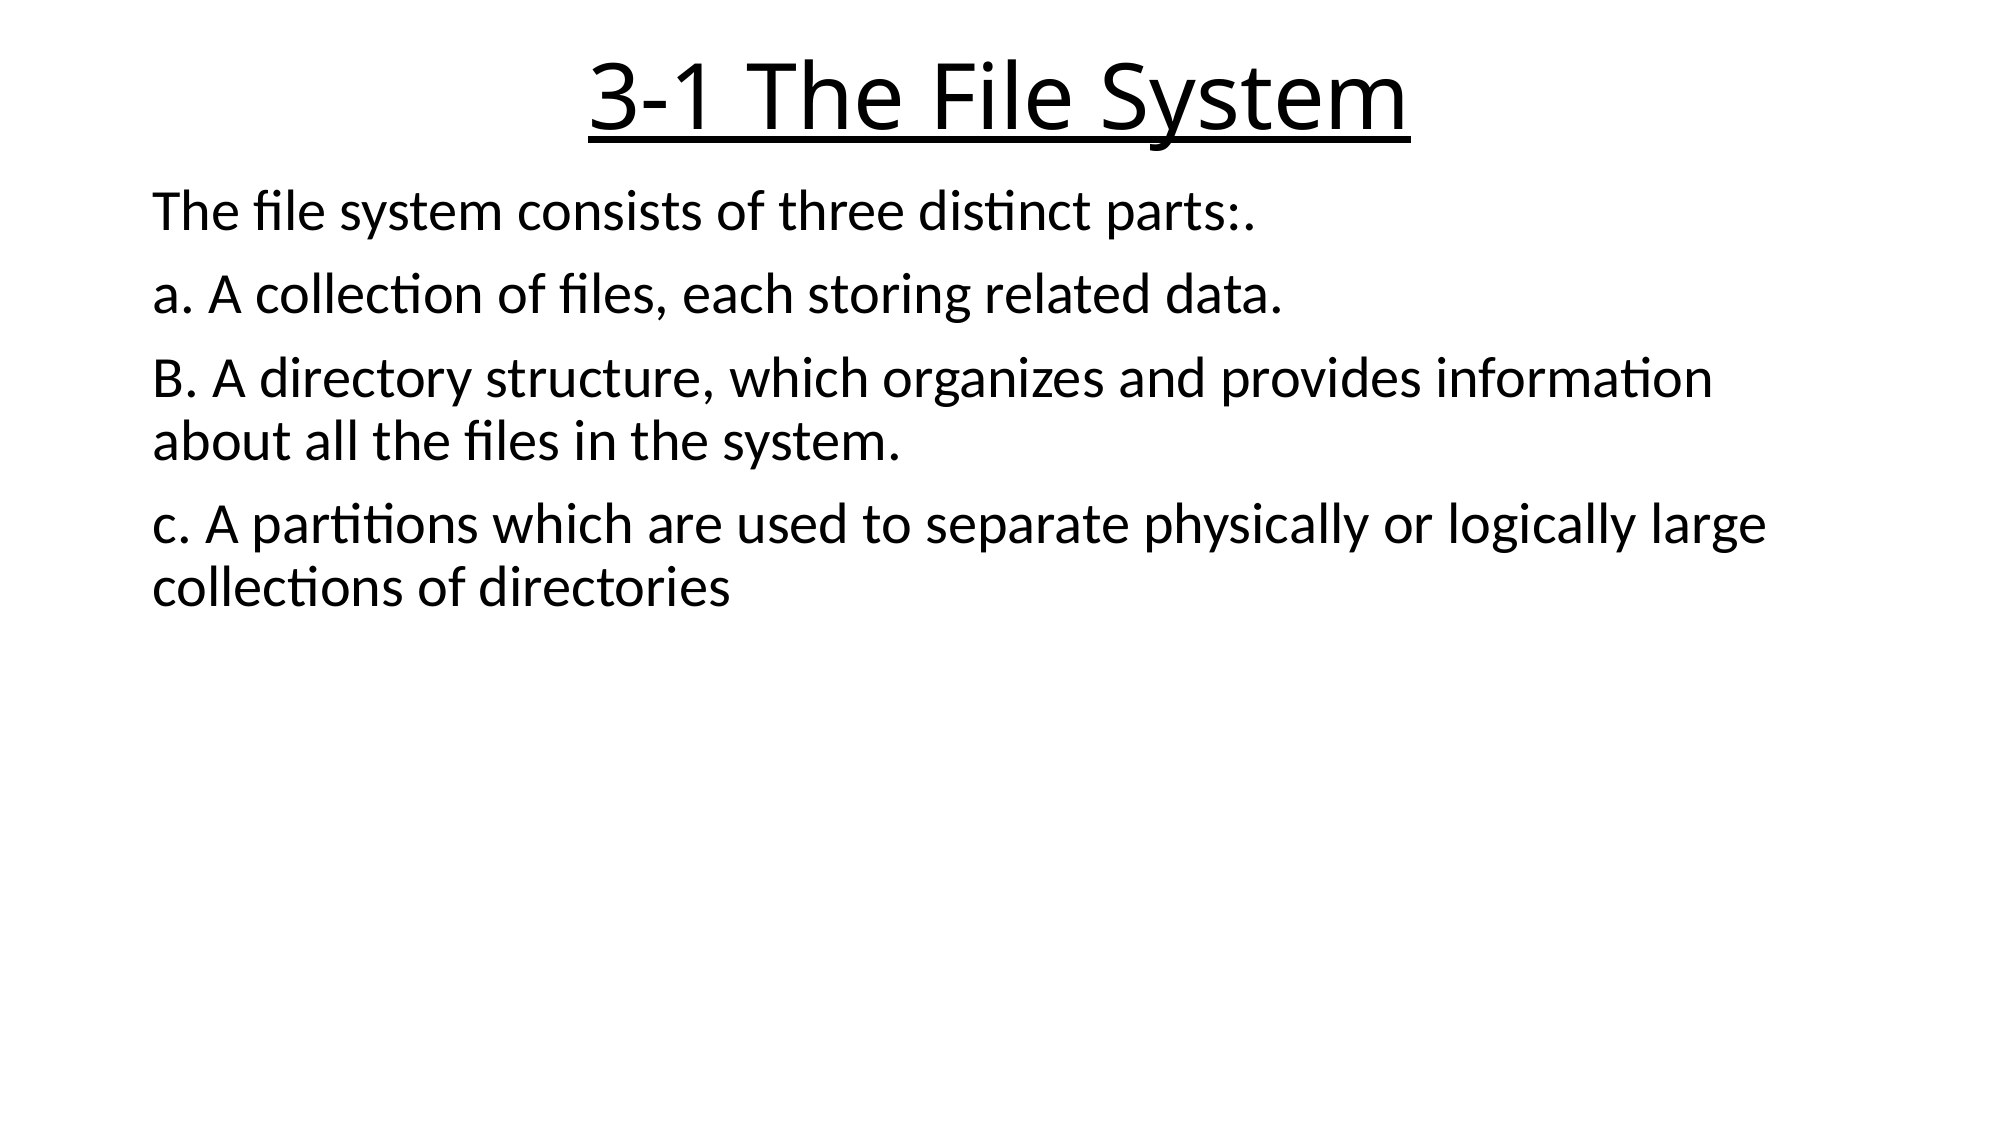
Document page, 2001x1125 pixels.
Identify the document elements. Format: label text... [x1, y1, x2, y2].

list The file system consists of three distinct parts:. a. A collection of files, each storing related data. B. A directory structure, which organizes and provides information about all the files in the system. c. A partitions which are used to separate physically or logically large collections of directories [137, 172, 1863, 1125]
title 3-1 The File System [137, 76, 1863, 172]
text_box [0, 0, 2000, 75]
